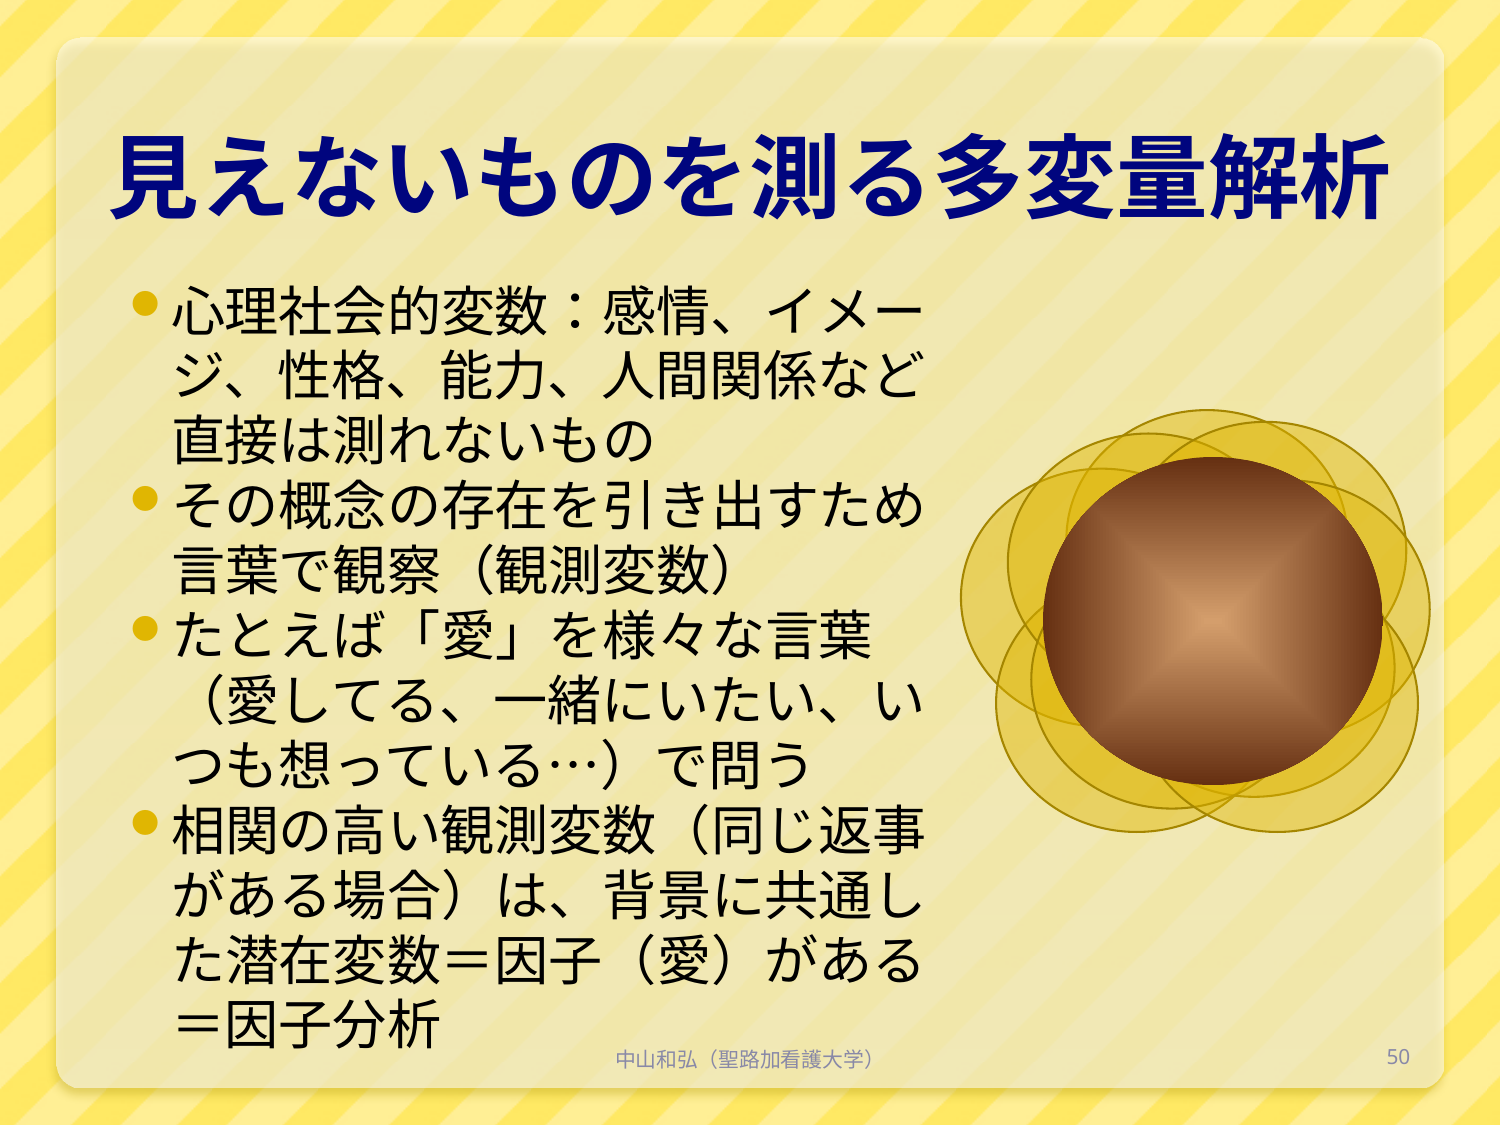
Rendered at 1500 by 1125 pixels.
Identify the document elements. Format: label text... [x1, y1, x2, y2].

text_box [960, 410, 1430, 832]
list 心理社会的変数：感情、イメージ、性格、能力、人間関係など直接は測れないもの その概念の存在を引き出すため言葉で観察（観測変数） たとえば「愛」を様々な言葉（愛してる、一緒にいたい、いつも想っている…）で問う 相関の高い観測変数（同じ返事がある場合）は、背景に共通した潜在変数＝因子（愛）がある＝因子分析 [93, 269, 973, 1067]
title 見えないものを測る多変量解析 [75, 50, 1425, 238]
footer 中山和弘（聖路加看護大学） [512, 1019, 988, 1080]
text_box ｒ2 [0, 0, 1500, 1125]
slide_number 50 [1074, 1019, 1425, 1080]
